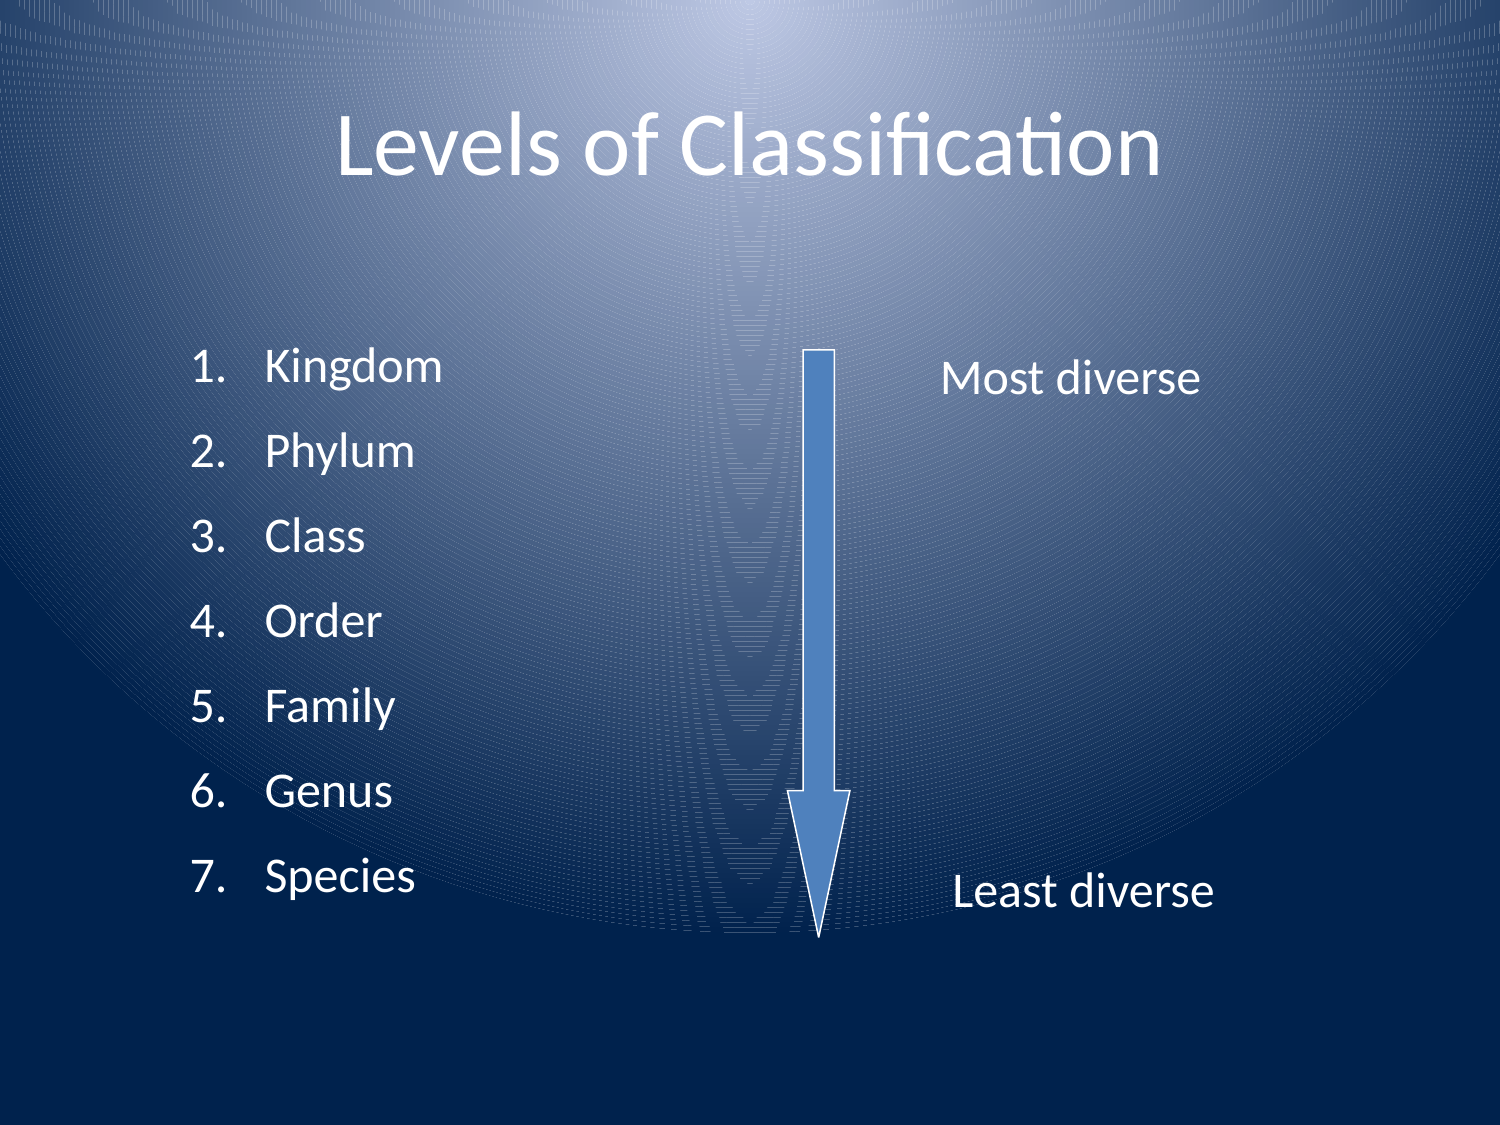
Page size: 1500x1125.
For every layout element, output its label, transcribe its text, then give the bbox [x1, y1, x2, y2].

text_box Least diverse [937, 849, 1338, 925]
text_box Kingdom Phylum Class Order Family Genus Species [174, 324, 1375, 910]
text_box Most diverse [924, 337, 1325, 413]
title Levels of Classification [75, 45, 1425, 233]
text_box [787, 349, 850, 938]
